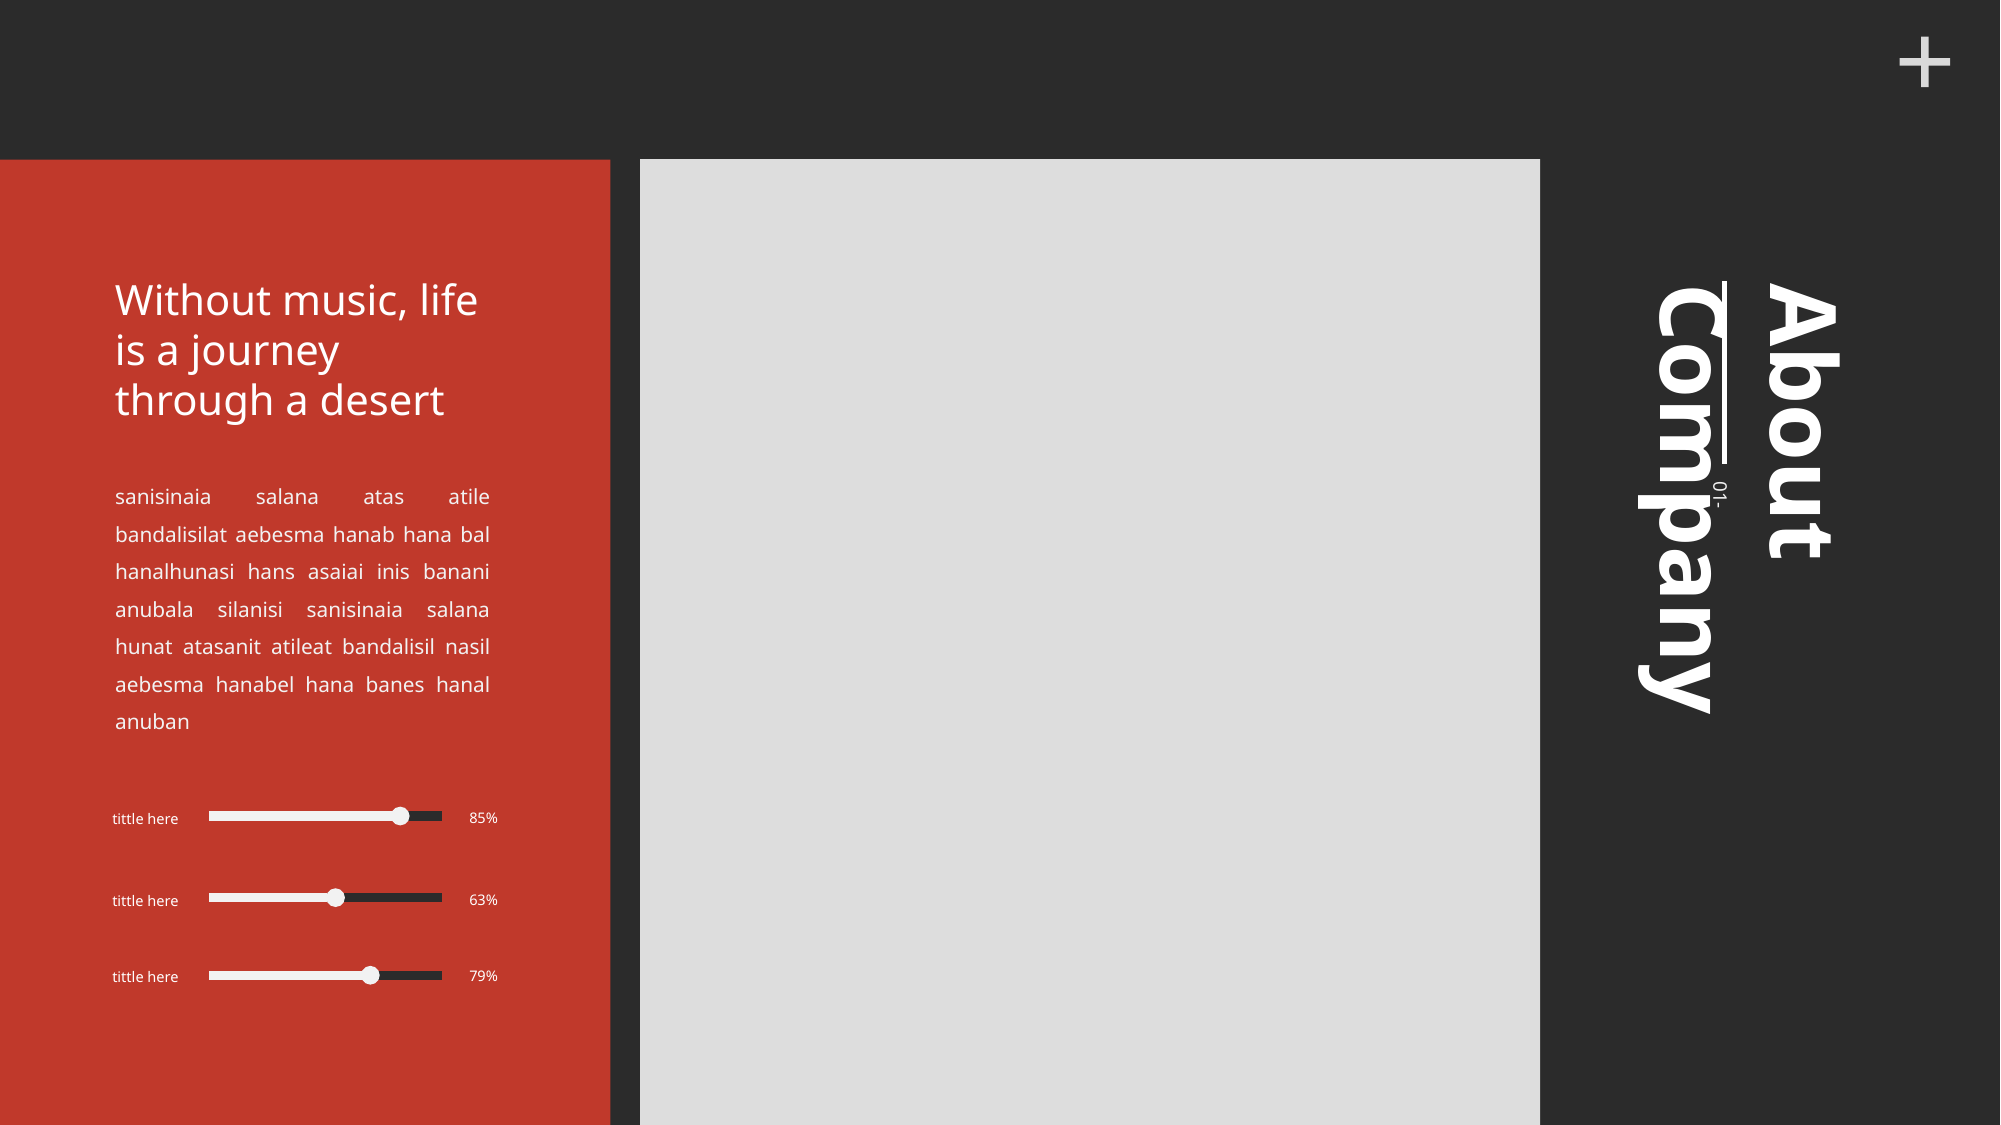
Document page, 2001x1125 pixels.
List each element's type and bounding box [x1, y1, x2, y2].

text_box [1899, 36, 1951, 88]
text_box [1407, 566, 2000, 731]
text_box [97, 792, 513, 991]
text_box [100, 266, 515, 703]
text_box [0, 158, 611, 1125]
picture [640, 159, 1541, 1125]
